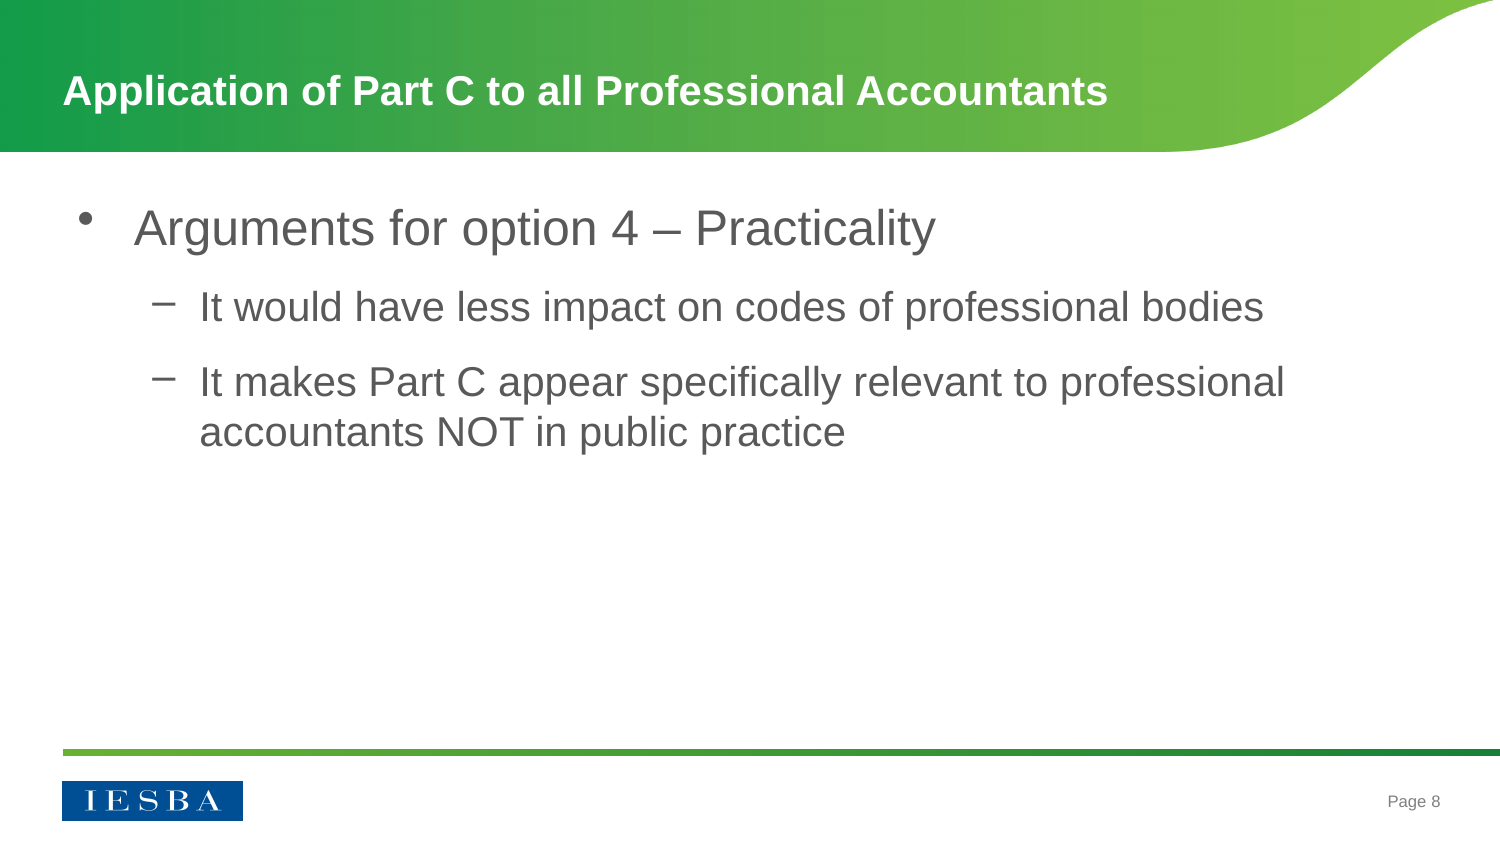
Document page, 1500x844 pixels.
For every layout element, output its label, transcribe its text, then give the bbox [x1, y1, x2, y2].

title Application of Part C to all Professional Accountants [62, 56, 1300, 122]
picture [62, 781, 243, 821]
list Arguments for option 4 – Practicality It would have less impact on codes of professional bodies It makes Part C appear specifically relevant to professional accountants NOT in public practice [62, 187, 1450, 735]
picture [0, 0, 1497, 152]
